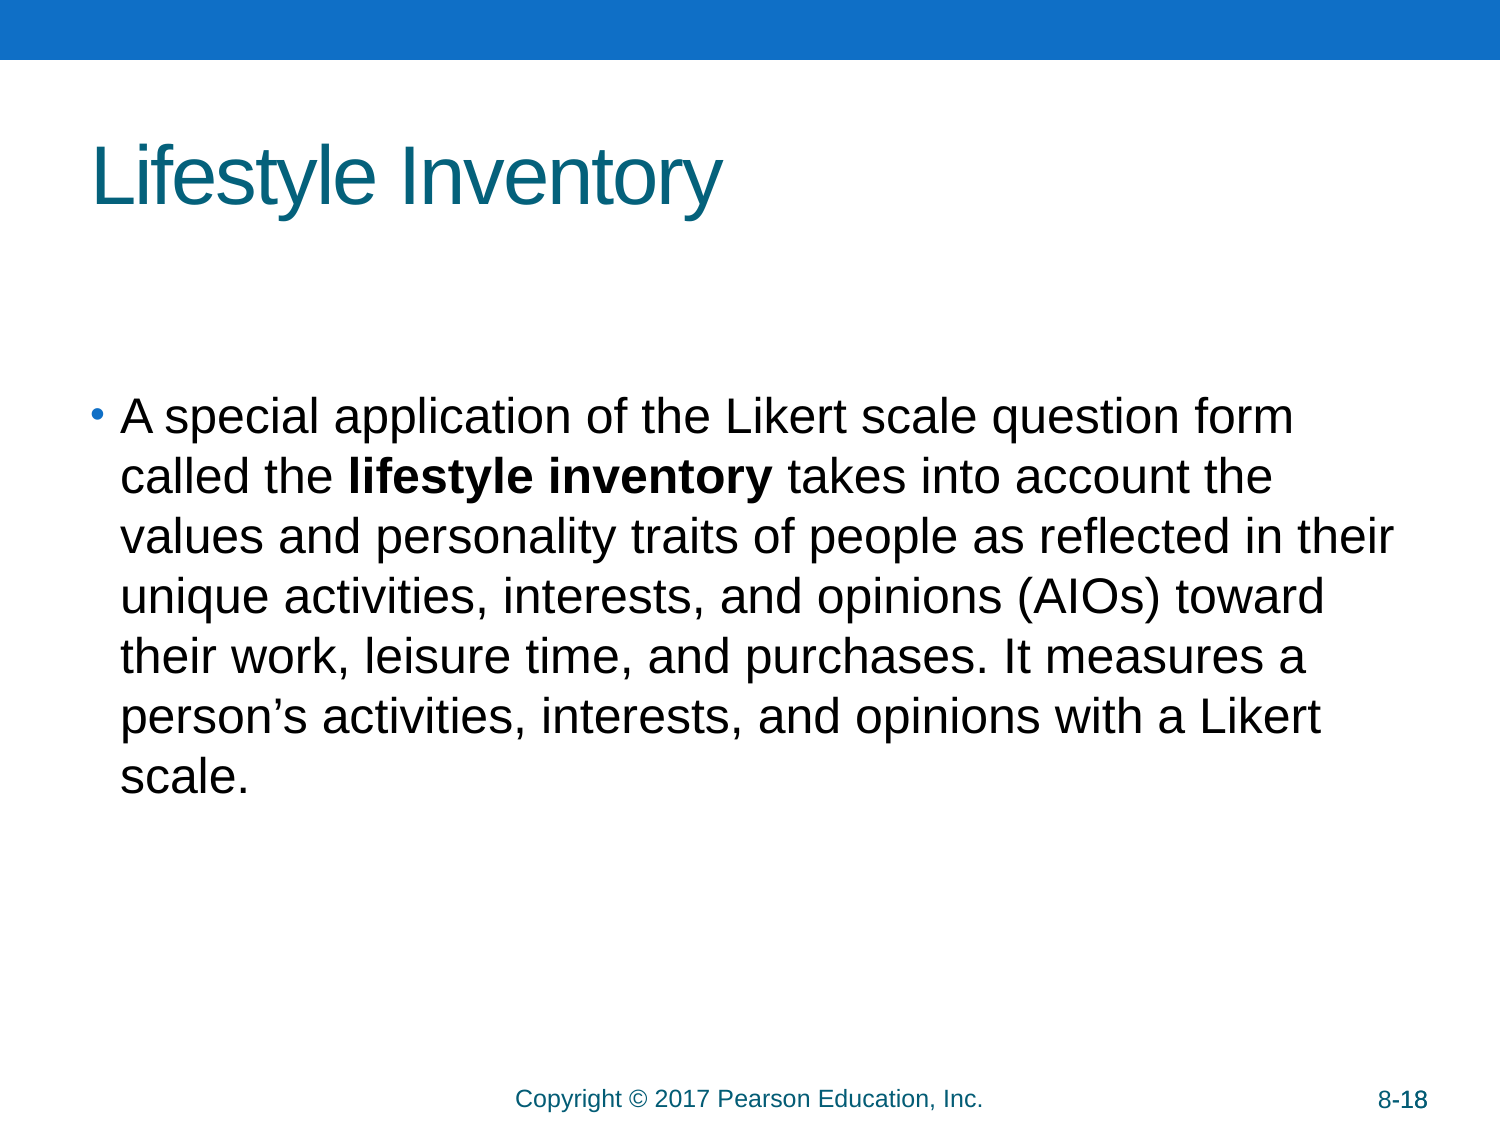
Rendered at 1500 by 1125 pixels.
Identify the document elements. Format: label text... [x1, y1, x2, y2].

title Lifestyle Inventory [75, 90, 1425, 253]
list A special application of the Likert scale question form called the lifestyle inventory takes into account the values and personality traits of people as reflected in their unique activities, interests, and opinions (AIOs) toward their work, leisure time, and purchases. It measures a person’s activities, interests, and opinions with a Likert scale. [75, 376, 1425, 1125]
